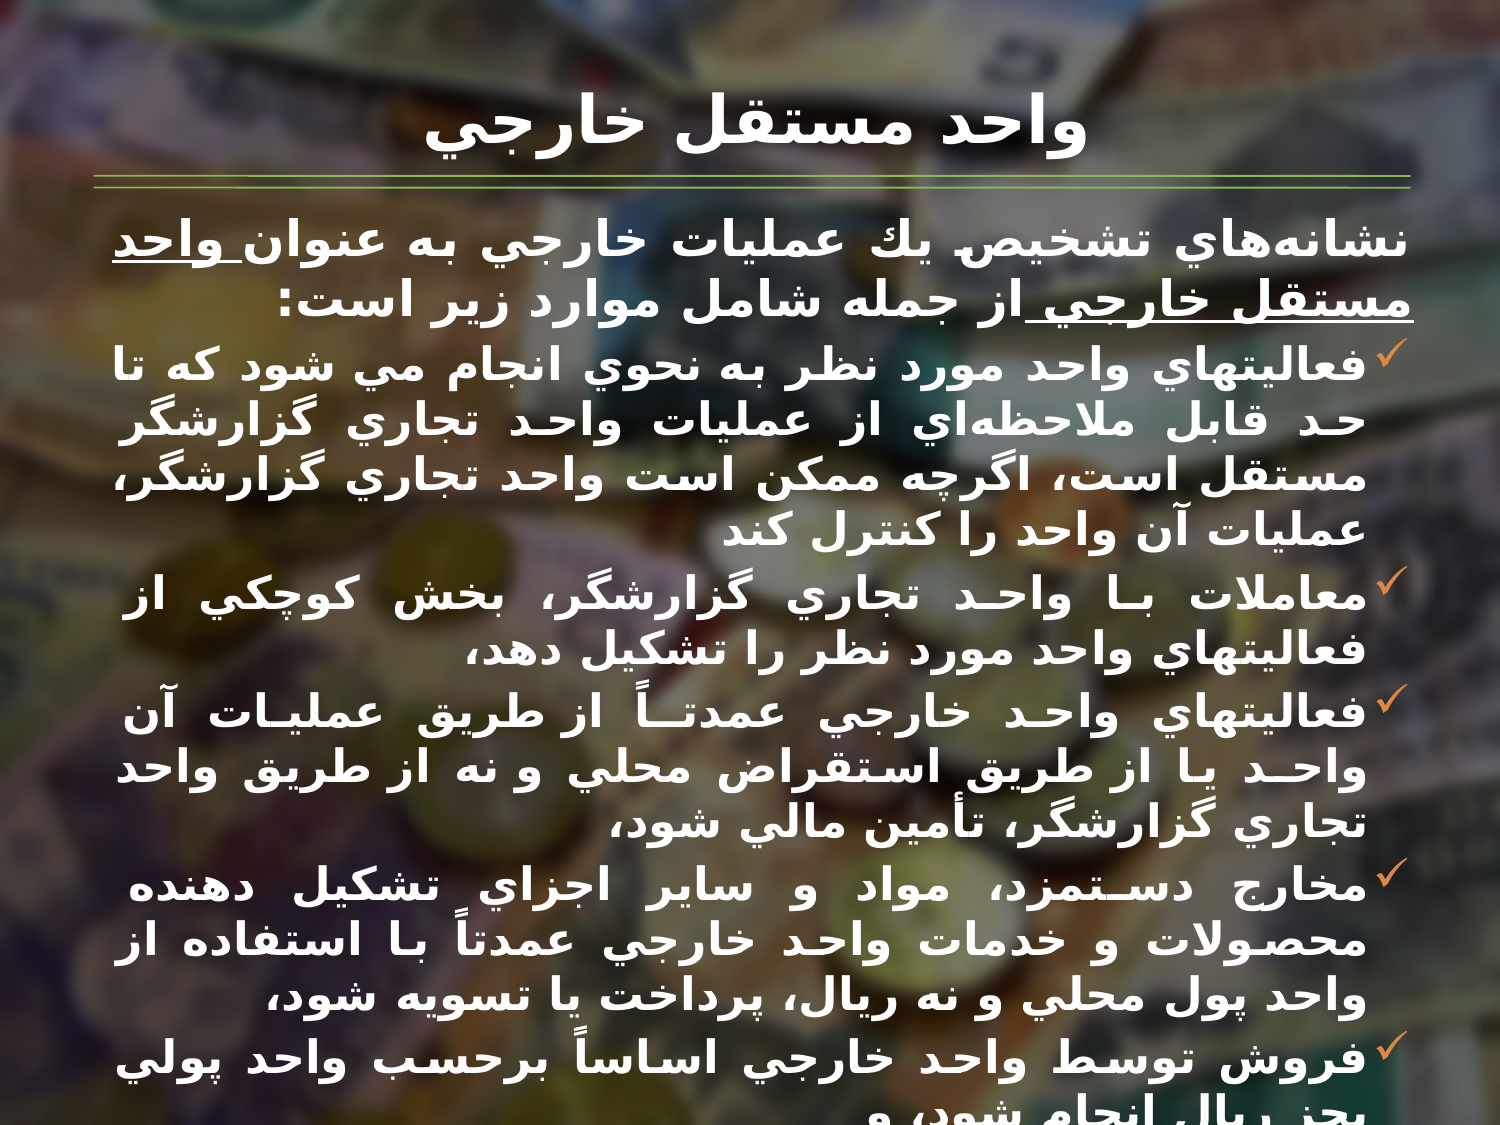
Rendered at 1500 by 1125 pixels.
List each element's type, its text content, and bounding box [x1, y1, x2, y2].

picture [0, 0, 1500, 1125]
title واحد مستقل‌ خارجي [82, 35, 1432, 200]
list نشانه‌هاي‌ تشخيص‌ يك‌ عمليات‌ خارجي‌ به عنوان‌ واحد مستقل‌ خارجي‌ از جمله‌ شامل‌ موارد زير است‌: فعاليتهاي‌ واحد مورد نظر به نحوي‌ انجام‌ مي‌ شود كه‌ تا حد قابل‌ ملاحظه‌اي‌ از عمليات‌ واحد تجاري‌ گزارشگر مستقل‌ است‌، اگرچه‌ ممكن‌ است‌ واحد تجاري‌ گزارشگر، عمليات‌ آن‌ واحد را كنترل‌ كند معاملات‌ با واحد تجاري‌ گزارشگر، بخش‌ كوچكي‌ از فعاليتهاي‌ واحد مورد نظر را تشكيل‌ دهد، فعاليتهاي‌ واحد خارجي‌ عمدتـاً از طريق‌ عمليـات‌ آن‌ واحـد يا از طريق‌ استقراض‌ محلي‌ و نه‌ از طريق‌ واحد تجاري‌ گزارشگر، تأمين‌ مالي‌ شود، مخارج‌ دستمزد، مواد و ساير اجزاي‌ تشكيل‌ دهنده‌ محصولات‌ و خدمات‌ واحد خارجي‌ عمدتاً با استفاده‌ از واحد پول‌ محلي‌ و نه‌ ريال‌، پرداخت‌ يا تسويه‌ شود، فروش‌ توسط‌ واحد خارجي‌ اساساً برحسب‌ واحد پولي‌ بجز ريال‌ انجام‌ شود، و جريانهاي‌ نقدي‌ واحد تجاري‌ گزارشگر از فعاليتهاي‌ روزمره‌ واحد خارجي‌ مجزا باشد و به طور مستقيم‌ تحت‌ تأثير فعاليتهاي‌ واحد خارجي‌ قرار نگيرد. [93, 199, 1444, 1043]
